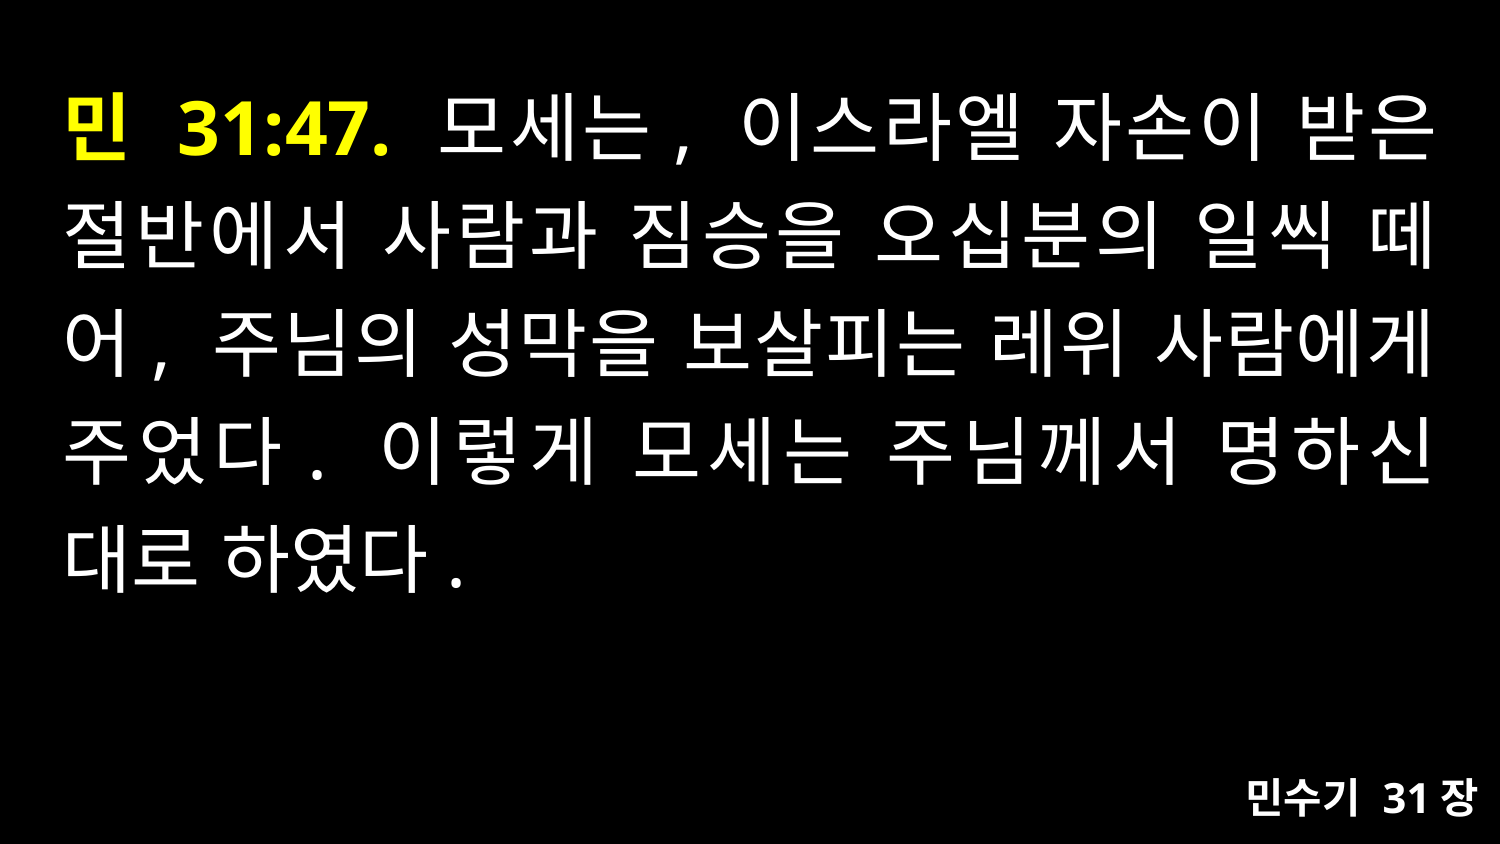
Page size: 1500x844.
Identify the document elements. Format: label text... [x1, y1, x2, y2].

subtitle 민수기 31장 [916, 770, 1500, 844]
title 민 31:47. 모세는, 이스라엘 자손이 받은 절반에서 사람과 짐승을 오십분의 일씩 떼어, 주님의 성막을 보살피는 레위 사람에게 주었다. 이렇게 모세는 주님께서 명하신 대로 하였다. [0, 0, 1500, 844]
